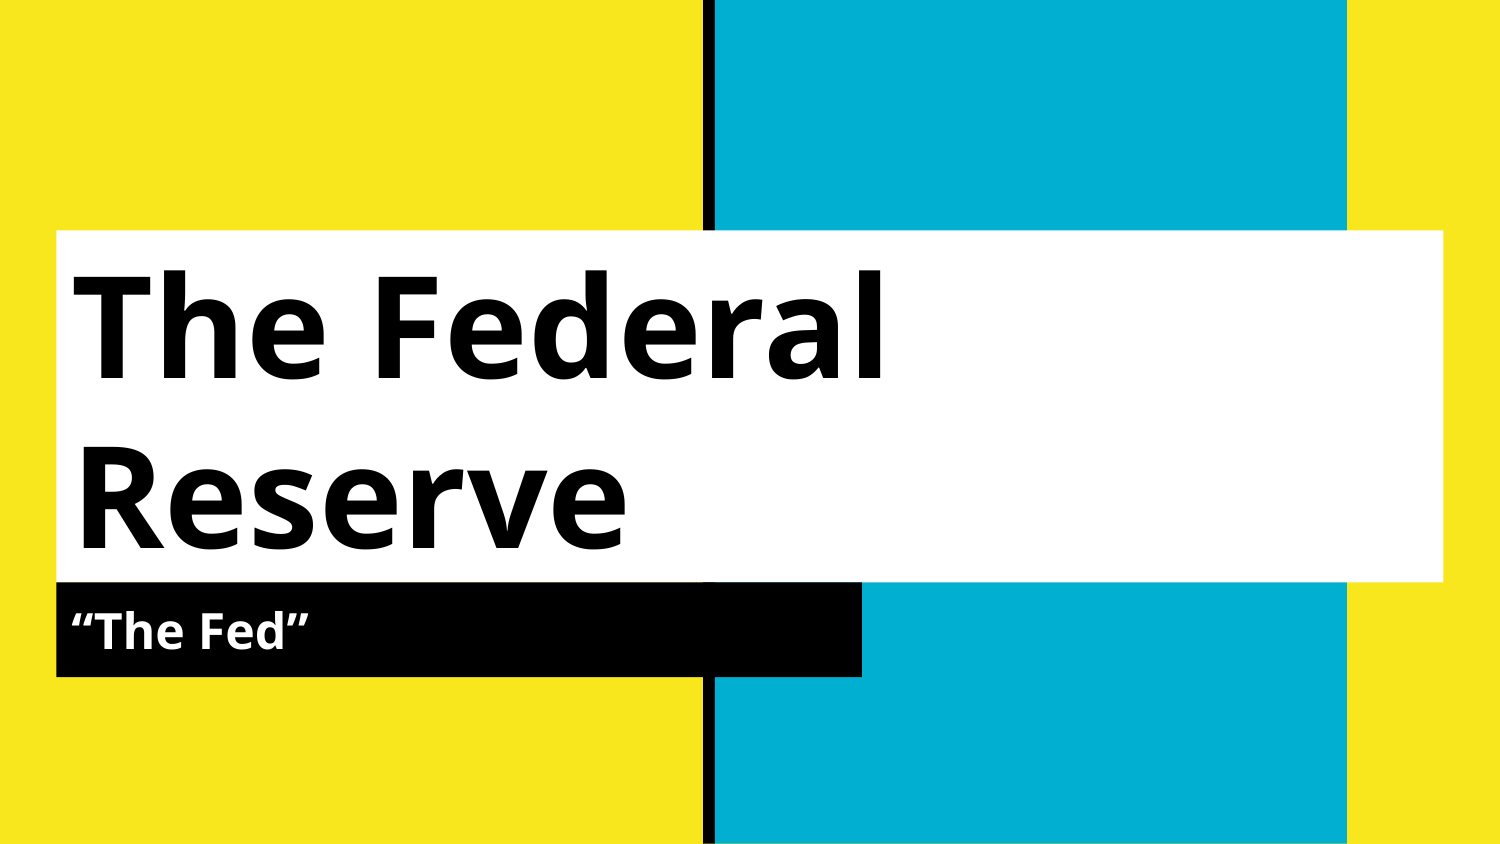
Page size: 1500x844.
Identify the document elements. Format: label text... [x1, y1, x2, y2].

title The Federal Reserve [56, 230, 1444, 583]
subtitle “The Fed” [56, 582, 862, 678]
